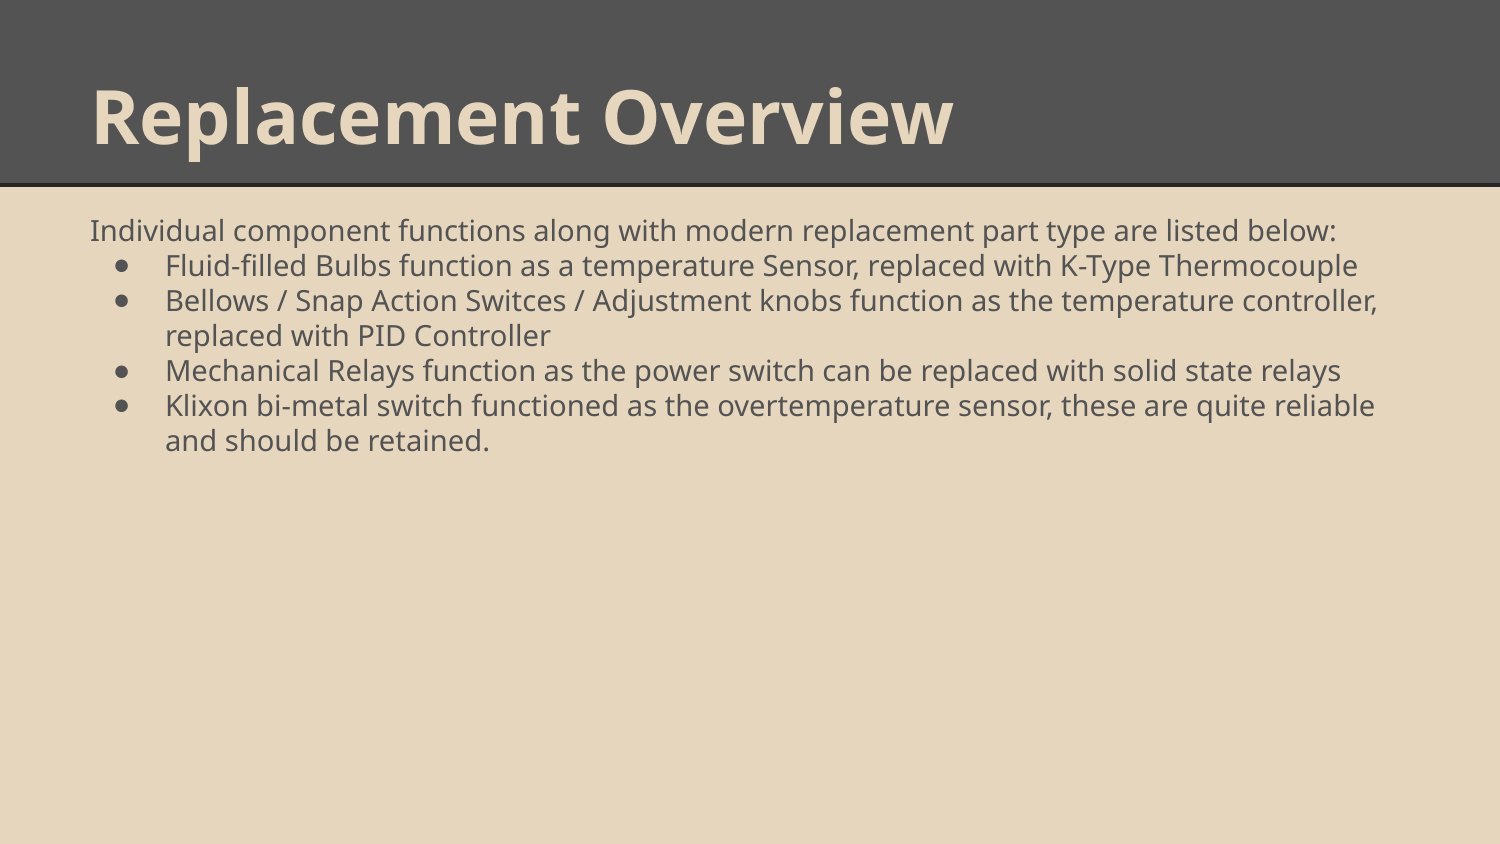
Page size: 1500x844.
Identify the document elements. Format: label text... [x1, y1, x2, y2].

list Individual component functions along with modern replacement part type are listed below: Fluid-filled Bulbs function as a temperature Sensor, replaced with K-Type Thermocouple Bellows / Snap Action Switces / Adjustment knobs function as the temperature controller, replaced with PID Controller Mechanical Relays function as the power switch can be replaced with solid state relays Klixon bi-metal switch functioned as the overtemperature sensor, these are quite reliable and should be retained. [75, 196, 1425, 808]
title Replacement Overview [75, 33, 1425, 175]
